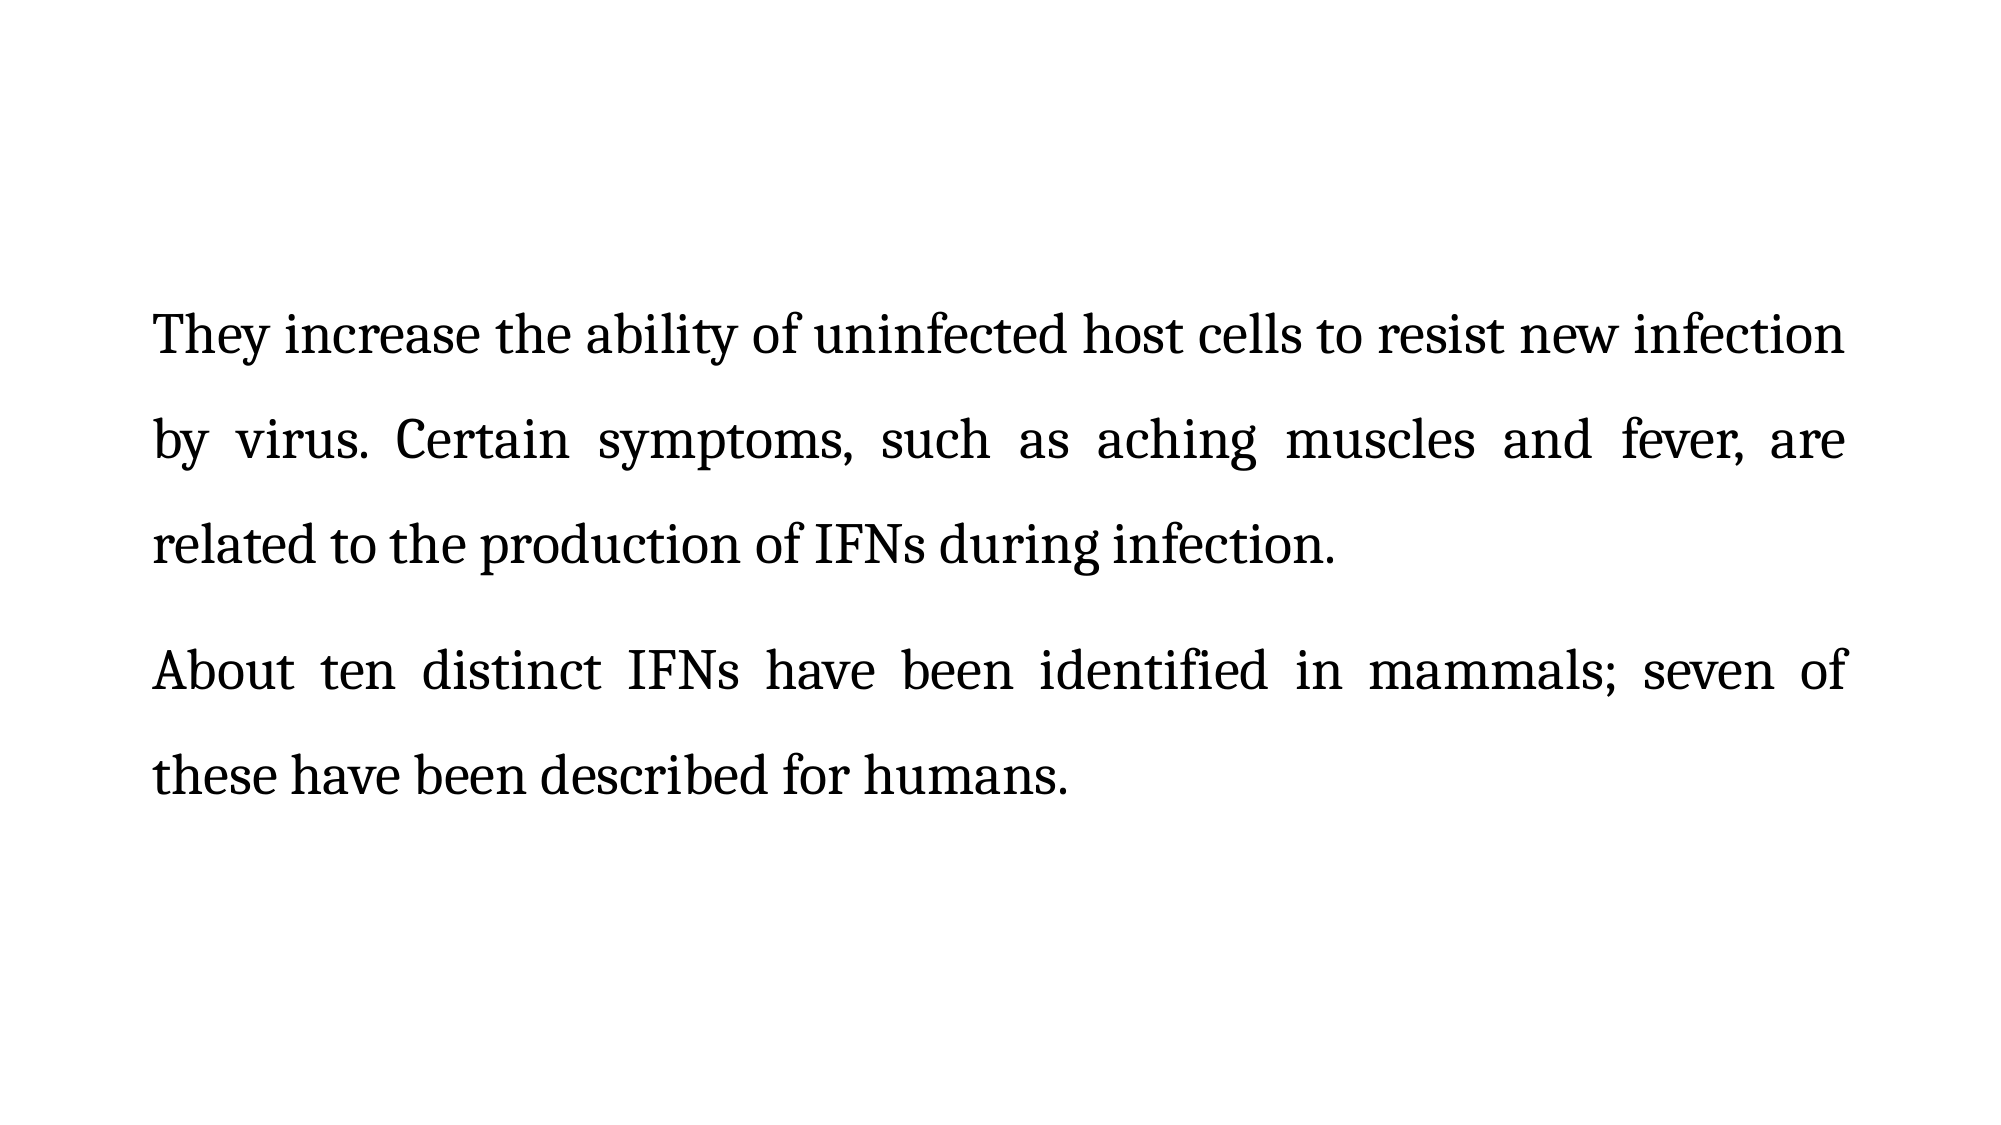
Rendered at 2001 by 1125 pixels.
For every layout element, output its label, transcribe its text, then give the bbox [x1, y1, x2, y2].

list They increase the ability of uninfected host cells to resist new infection by virus. Certain symptoms, such as aching muscles and fever, are related to the production of IFNs during infection. About ten distinct IFNs have been identified in mammals; seven of these have been described for humans. [137, 252, 1863, 1014]
